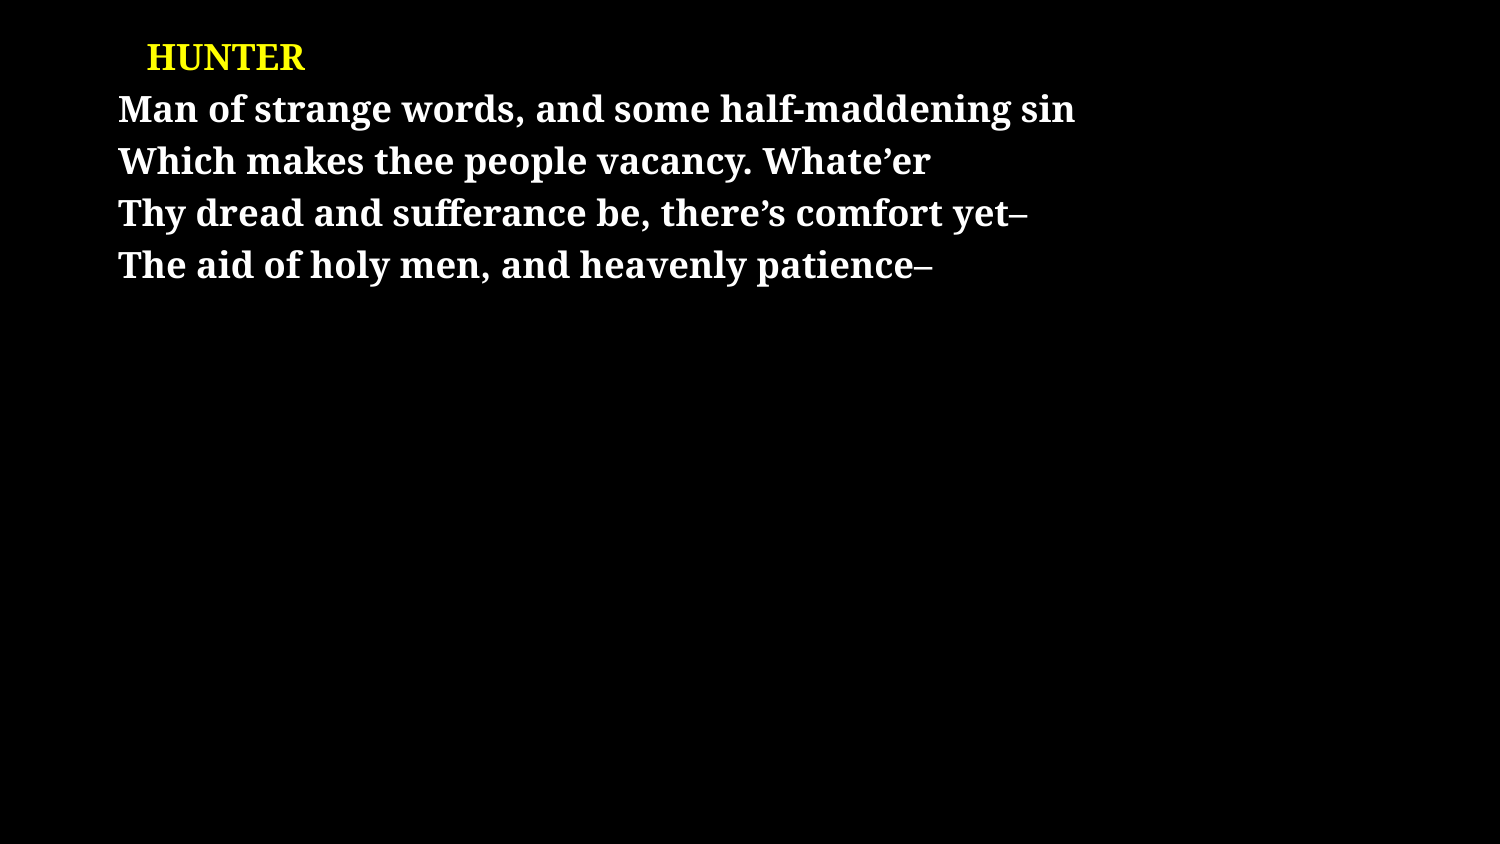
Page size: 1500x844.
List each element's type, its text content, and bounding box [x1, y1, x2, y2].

title HUNTER Man of strange words, and some half-maddening sin Which makes thee people vacancy. Whate’er Thy dread and sufferance be, there’s comfort yet– The aid of holy men, and heavenly patience– [103, 17, 1397, 299]
